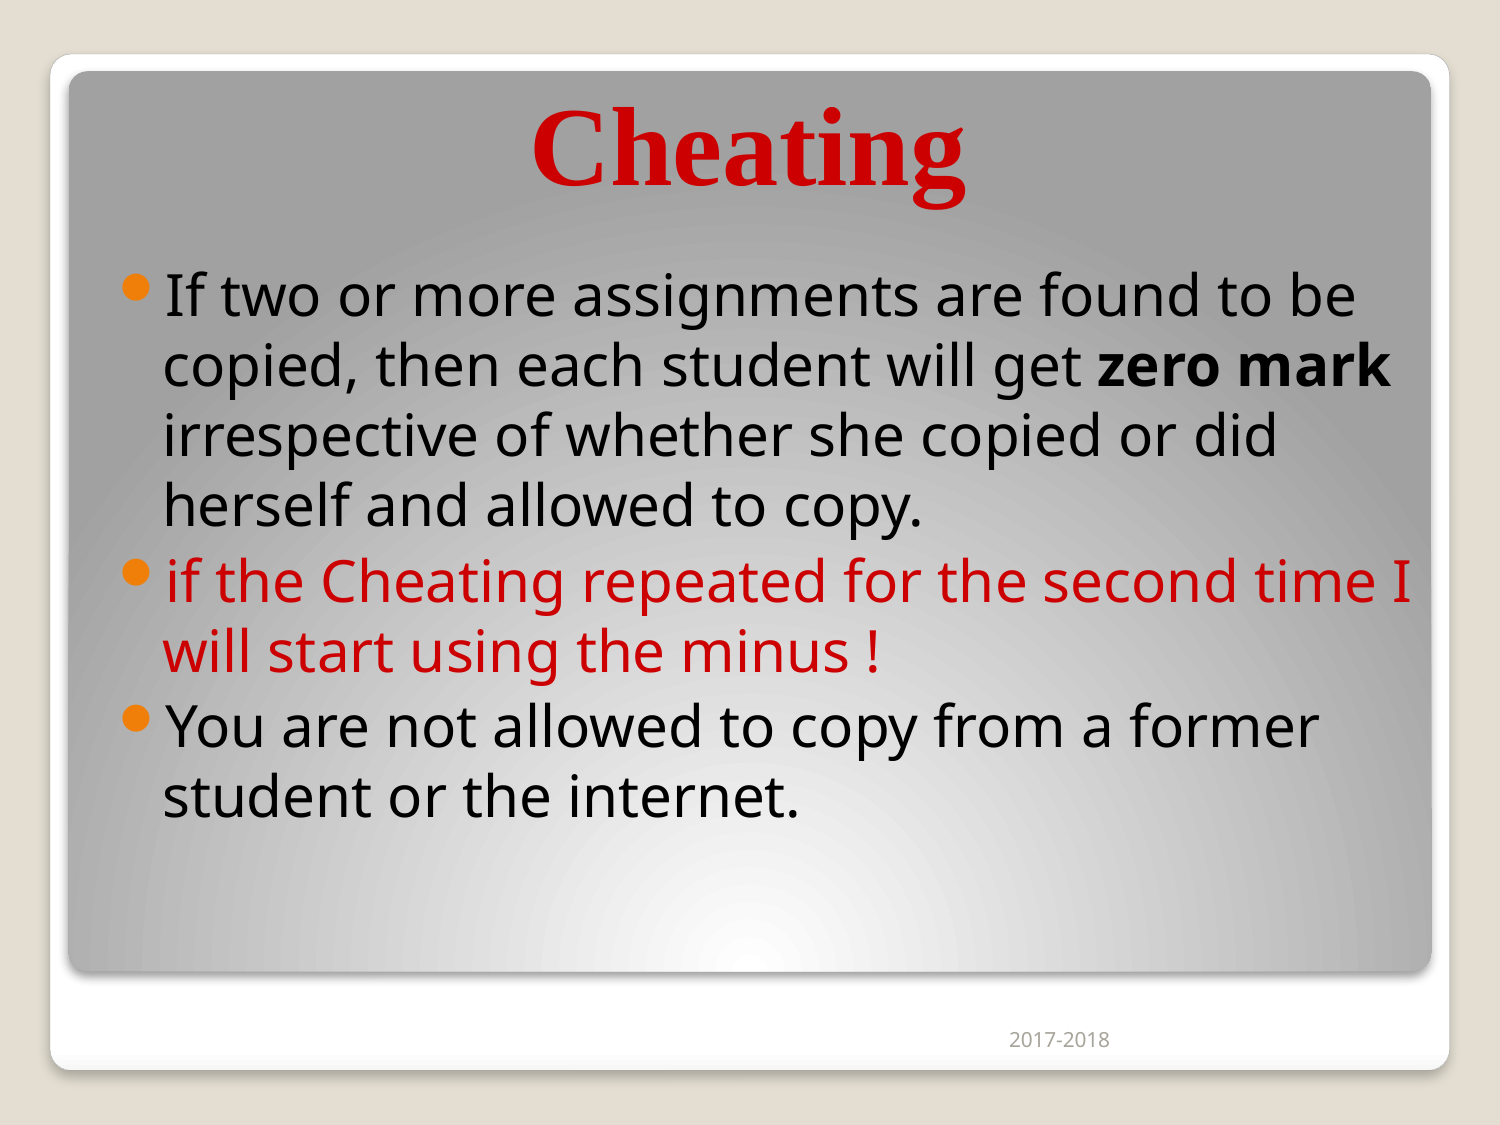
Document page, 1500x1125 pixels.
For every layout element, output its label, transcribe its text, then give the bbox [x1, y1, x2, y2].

footer 2017-2018 [994, 1002, 1370, 1063]
list If two or more assignments are found to be copied, then each student will get zero mark irrespective of whether she copied or did herself and allowed to copy. if the Cheating repeated for the second time I will start using the minus ! You are not allowed to copy from a former student or the internet. [88, 243, 1431, 1061]
title Cheating [76, 42, 1420, 216]
